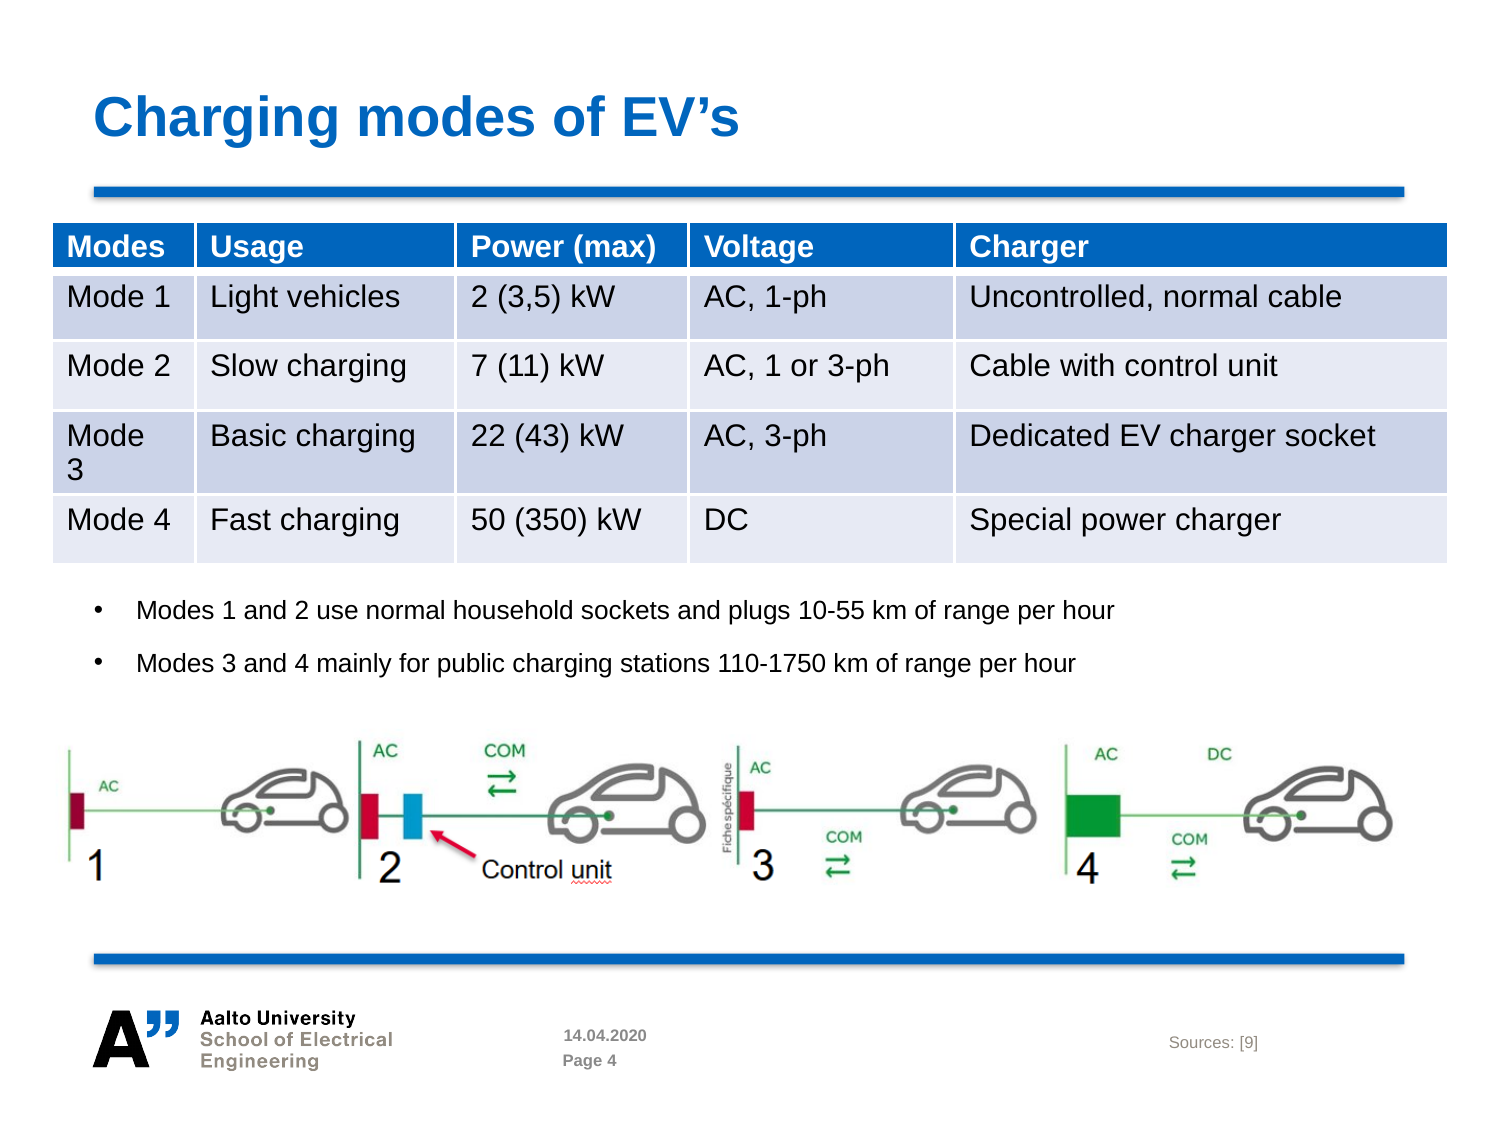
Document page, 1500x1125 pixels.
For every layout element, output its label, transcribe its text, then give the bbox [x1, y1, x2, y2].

table_cell Uncontrolled, normal cable​ [956, 276, 1447, 339]
table_header Charger ​ [956, 223, 1447, 267]
picture [35, 953, 449, 1125]
text_box 14.04.2020 [563, 1024, 683, 1052]
table_cell AC, 1-ph​ [690, 276, 953, 339]
table_cell AC, 1 or 3-ph​ [690, 342, 953, 409]
table_cell Dedicated EV charger socket ​ [956, 412, 1447, 493]
table_cell 50 (350) kW​ [457, 496, 687, 563]
table_header Modes​ [53, 223, 194, 267]
table_cell Slow charging ​ [197, 342, 454, 409]
title Charging modes of EV’s [93, 80, 1369, 220]
table_cell Basic charging​ [197, 412, 454, 493]
table_cell 7 (11) kW​ [457, 342, 687, 409]
table_cell Mode 3 ​ [53, 412, 194, 493]
table_cell Fast charging​ [197, 496, 454, 563]
table_cell Mode 2​ [53, 342, 194, 409]
table_cell AC, 3-ph​ [690, 412, 953, 493]
table_cell DC​ [690, 496, 953, 563]
table_cell Mode 1​ [53, 276, 194, 339]
picture [32, 706, 1430, 891]
table_cell Special power charger​ [956, 496, 1447, 563]
table_cell Light vehicles​ [197, 276, 454, 339]
table_header Power (max)​ [457, 223, 687, 267]
table_header Usage​ [197, 223, 454, 267]
text_box Sources: [9] [1153, 1024, 1405, 1060]
list Modes 1 and 2 use normal household sockets and plugs 10-55 km of range per hour Modes 3 and 4 mainly for public charging stations 110-1750 km of range per hour [93, 577, 1369, 678]
slide_number Page 4 [562, 1050, 816, 1071]
table_cell 2 (3,5) kW​ [457, 276, 687, 339]
table_header Voltage​ [690, 223, 953, 267]
table_cell Mode 4​ [53, 496, 194, 563]
table_cell 22 (43) kW​ [457, 412, 687, 493]
table_cell Cable with control unit ​ [956, 342, 1447, 409]
